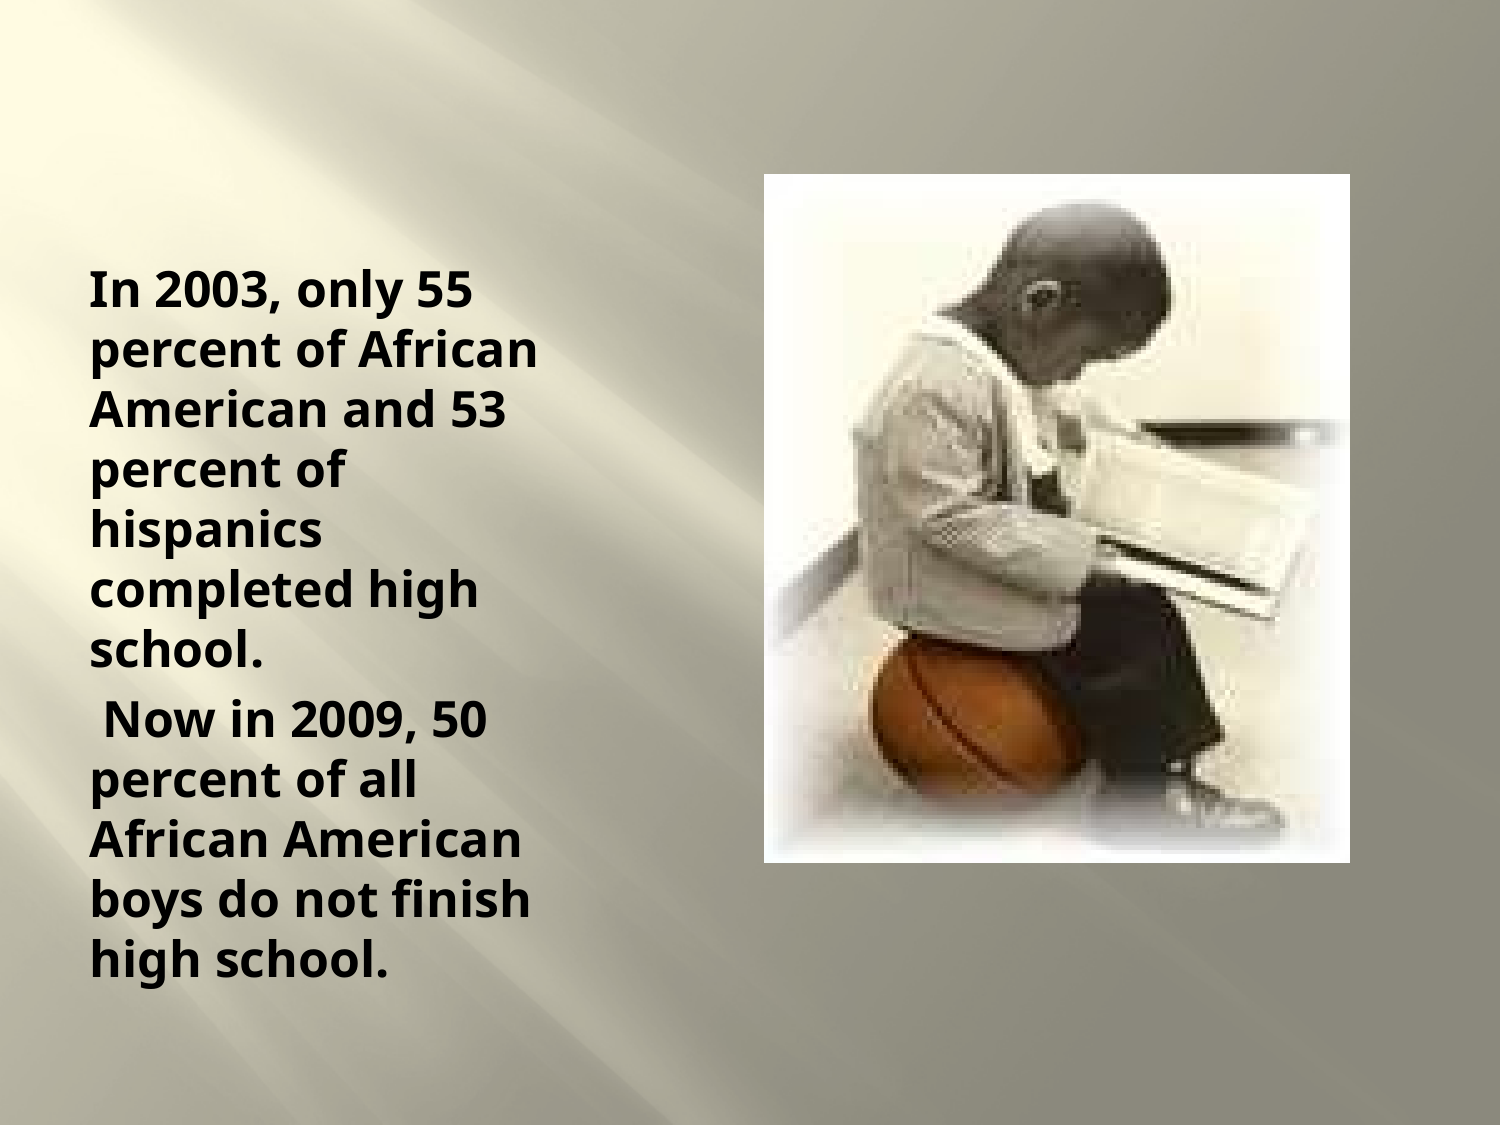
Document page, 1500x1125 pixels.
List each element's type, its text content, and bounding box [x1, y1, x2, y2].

list In 2003, only 55 percent of African American and 53 percent of hispanics completed high school. Now in 2009, 50 percent of all African American boys do not finish high school. [75, 249, 569, 1005]
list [764, 174, 1351, 863]
